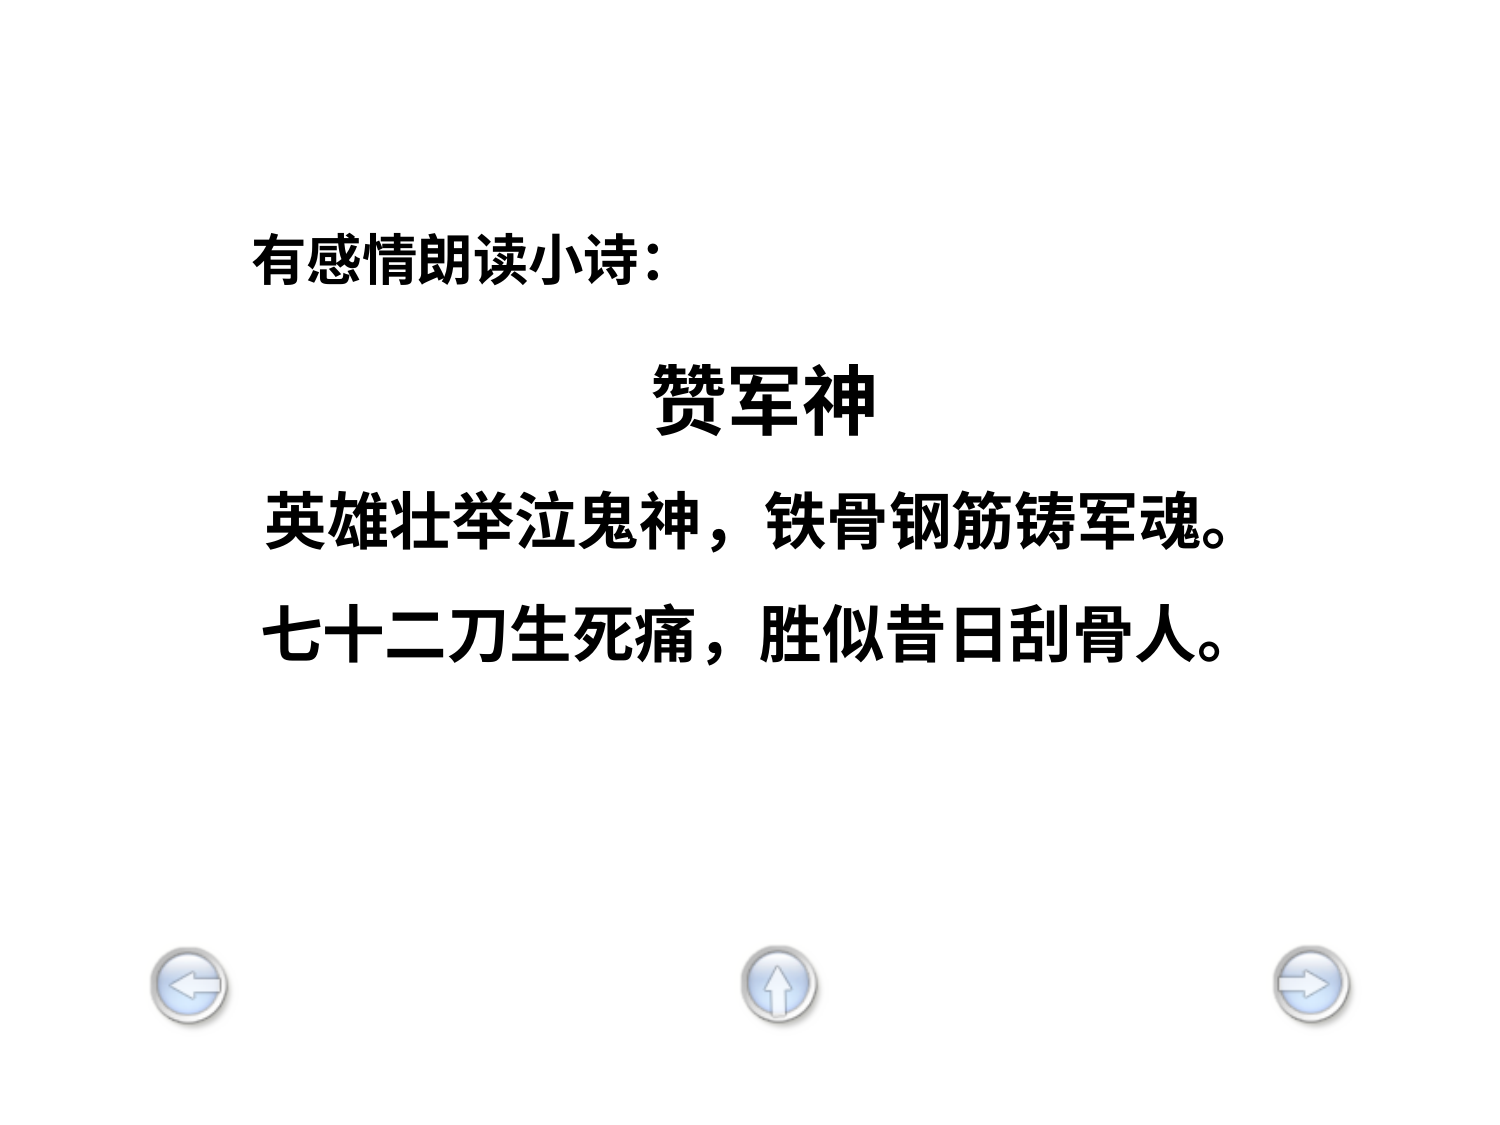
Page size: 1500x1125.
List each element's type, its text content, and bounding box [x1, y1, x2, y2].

text_box 有感情朗读小诗： [236, 217, 1302, 300]
text_box 赞军神 英雄壮举泣鬼神，铁骨钢筋铸军魂。 七十二刀生死痛，胜似昔日刮骨人。 [237, 345, 416, 678]
text_box 赞军神 英雄壮举泣鬼神，铁骨钢筋铸军魂。 七十二刀生死痛，胜似昔日刮骨人。 [1084, 345, 1292, 678]
picture [139, 936, 243, 1040]
picture [728, 936, 829, 1038]
picture [416, 312, 1084, 813]
picture [1261, 936, 1367, 1038]
